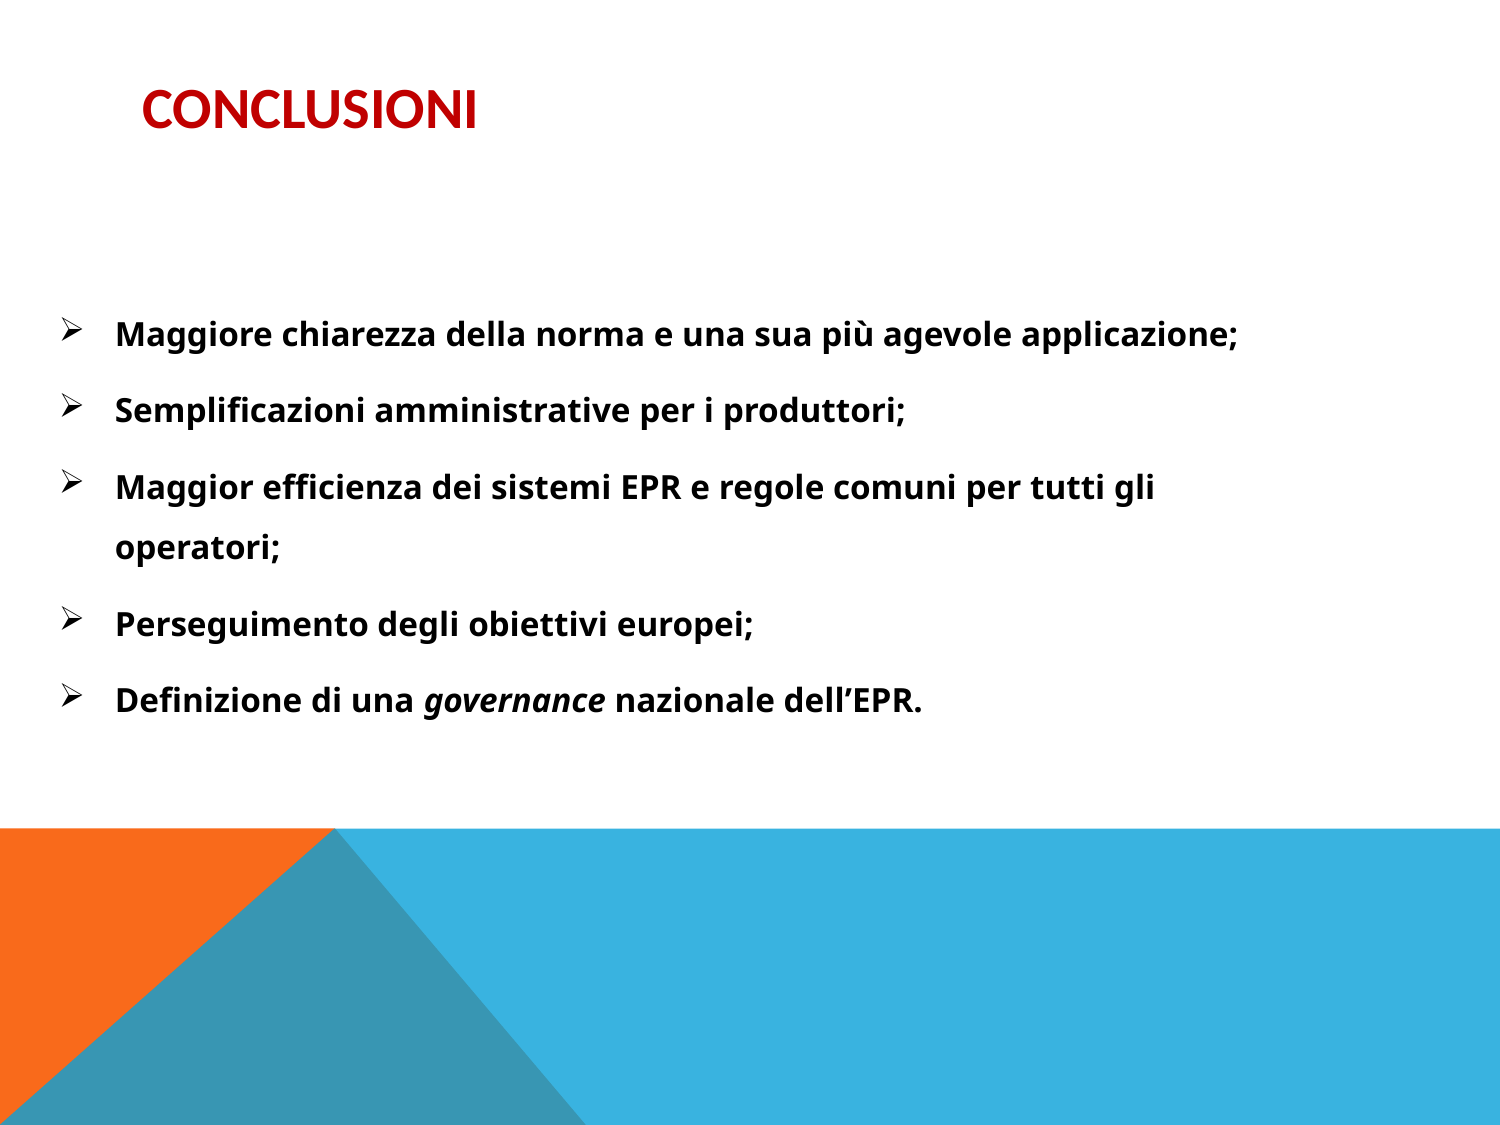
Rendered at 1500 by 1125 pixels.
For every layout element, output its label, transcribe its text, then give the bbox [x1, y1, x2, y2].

title conclusioni [134, 59, 1370, 151]
list Maggiore chiarezza della norma e una sua più agevole applicazione; Semplificazioni amministrative per i produttori; Maggior efficienza dei sistemi EPR e regole comuni per tutti gli operatori; Perseguimento degli obiettivi europei; Definizione di una governance nazionale dell’EPR. [50, 285, 1286, 712]
